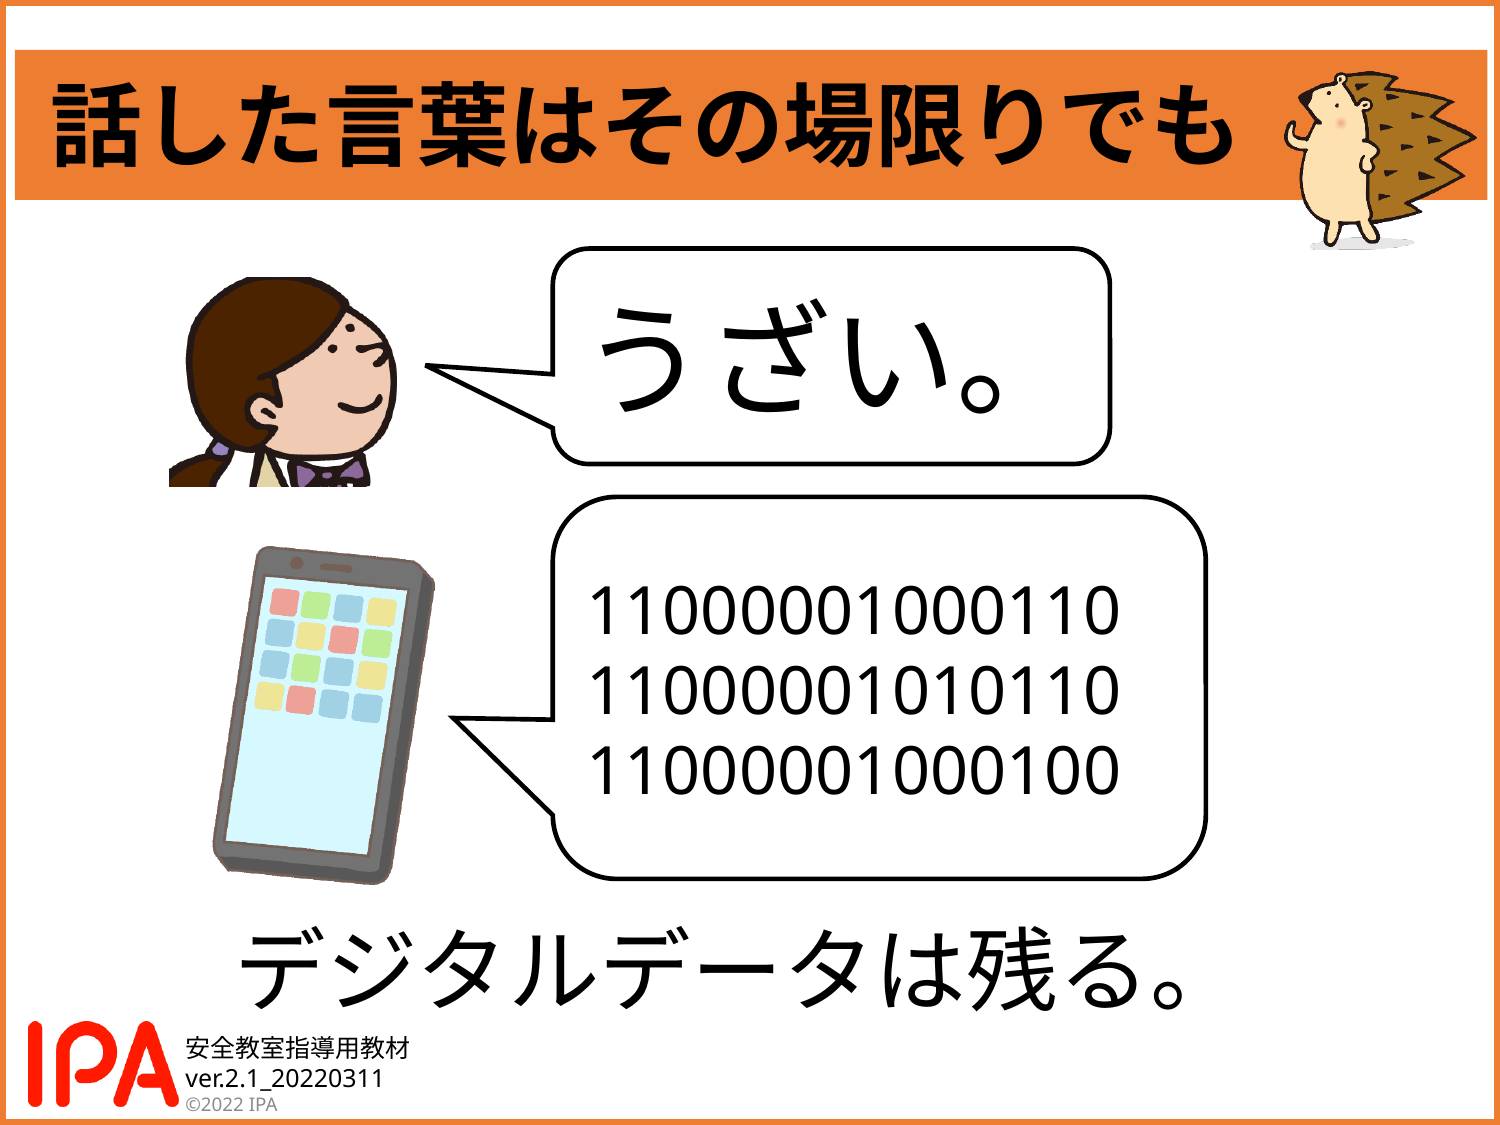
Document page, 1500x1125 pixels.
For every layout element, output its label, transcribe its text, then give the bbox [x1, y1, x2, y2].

picture [169, 277, 411, 487]
text_box デジタルデータは残る。 [91, 866, 1386, 1084]
title 話した言葉はその場限りでも [35, 65, 1341, 195]
text_box 11000001000110 11000001010110 11000001000100 [450, 495, 1207, 880]
picture [28, 1021, 179, 1107]
text_box うざい。 [424, 247, 1111, 466]
picture [207, 532, 438, 889]
picture [1284, 71, 1477, 250]
